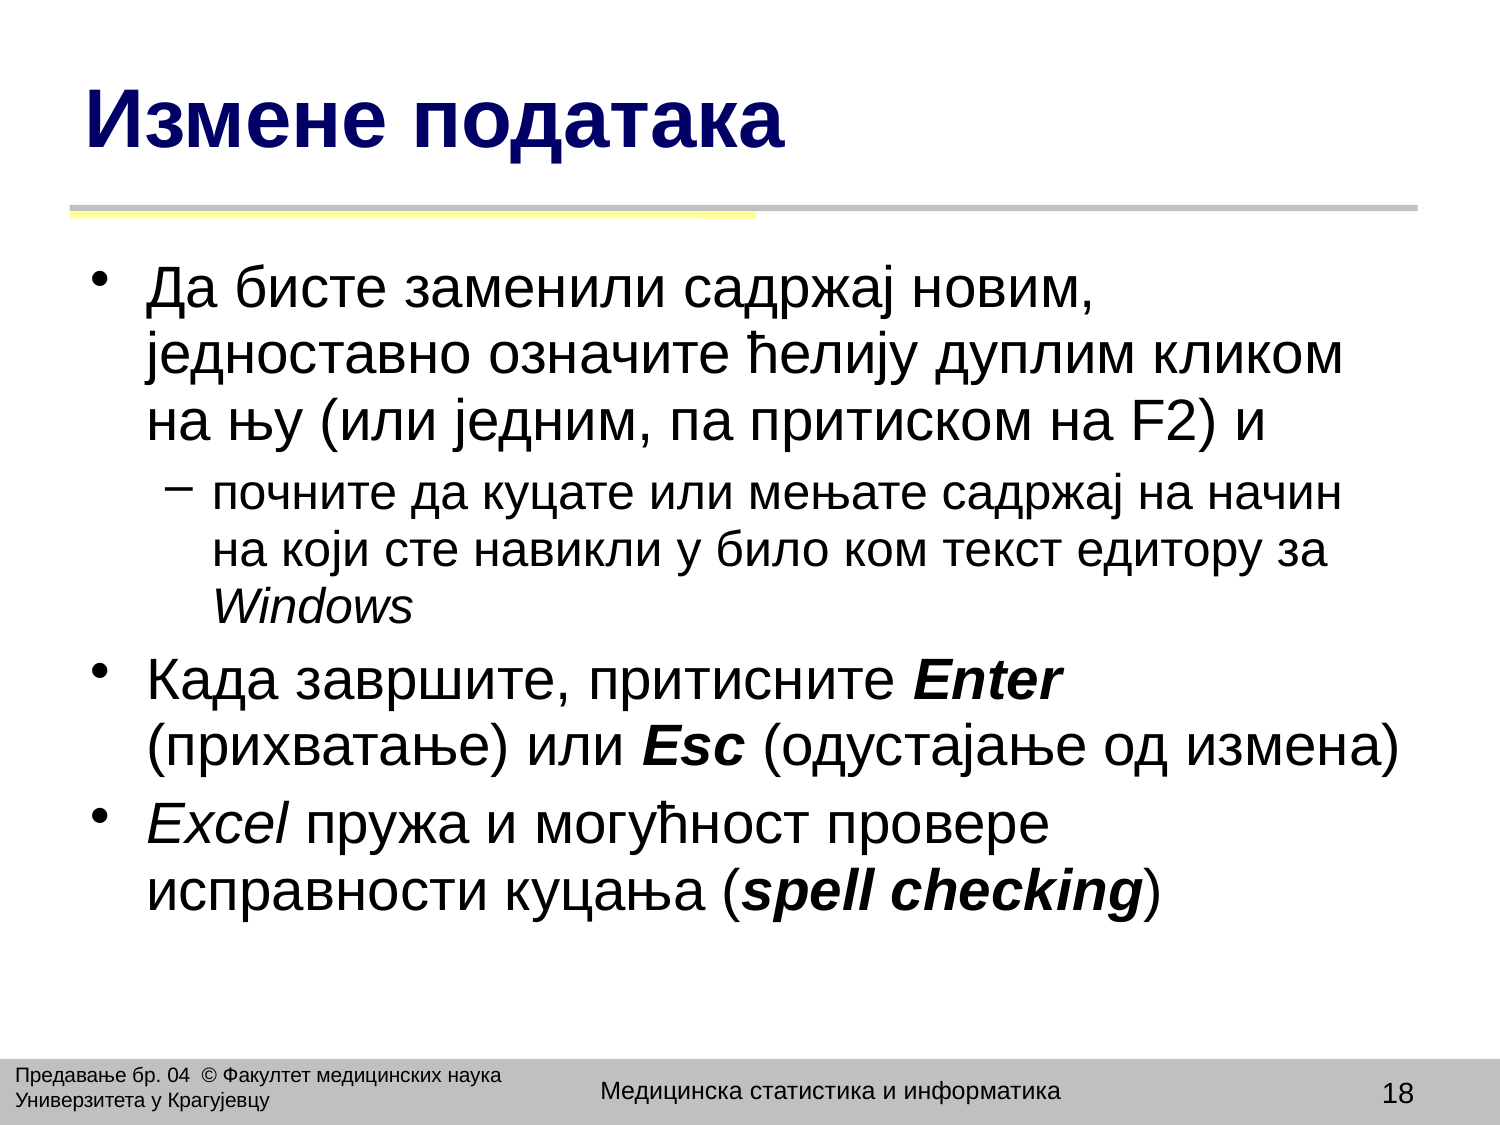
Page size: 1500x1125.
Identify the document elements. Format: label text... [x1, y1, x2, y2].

list Да бисте заменили садржај новим, једноставно означите ћелију дуплим кликом на њу (или једним, па притиском на F2) и почните да куцате или мењате садржај на начин на који сте навикли у било ком текст едитору за Windows Када завршите, притисните Enter (прихватање) или Esc (одустајање од измена) Excel пружа и могућност провере исправности куцања (spell checking) [74, 246, 1426, 1023]
title Измене података [69, 19, 1426, 208]
slide_number Предавање бр. 04 © Факултет медицинских наука Универзитета у Крагујевцу [0, 1053, 619, 1108]
footer Медицинска статистика и информатика [512, 1066, 1151, 1125]
slide_number 18 [1166, 1066, 1430, 1125]
